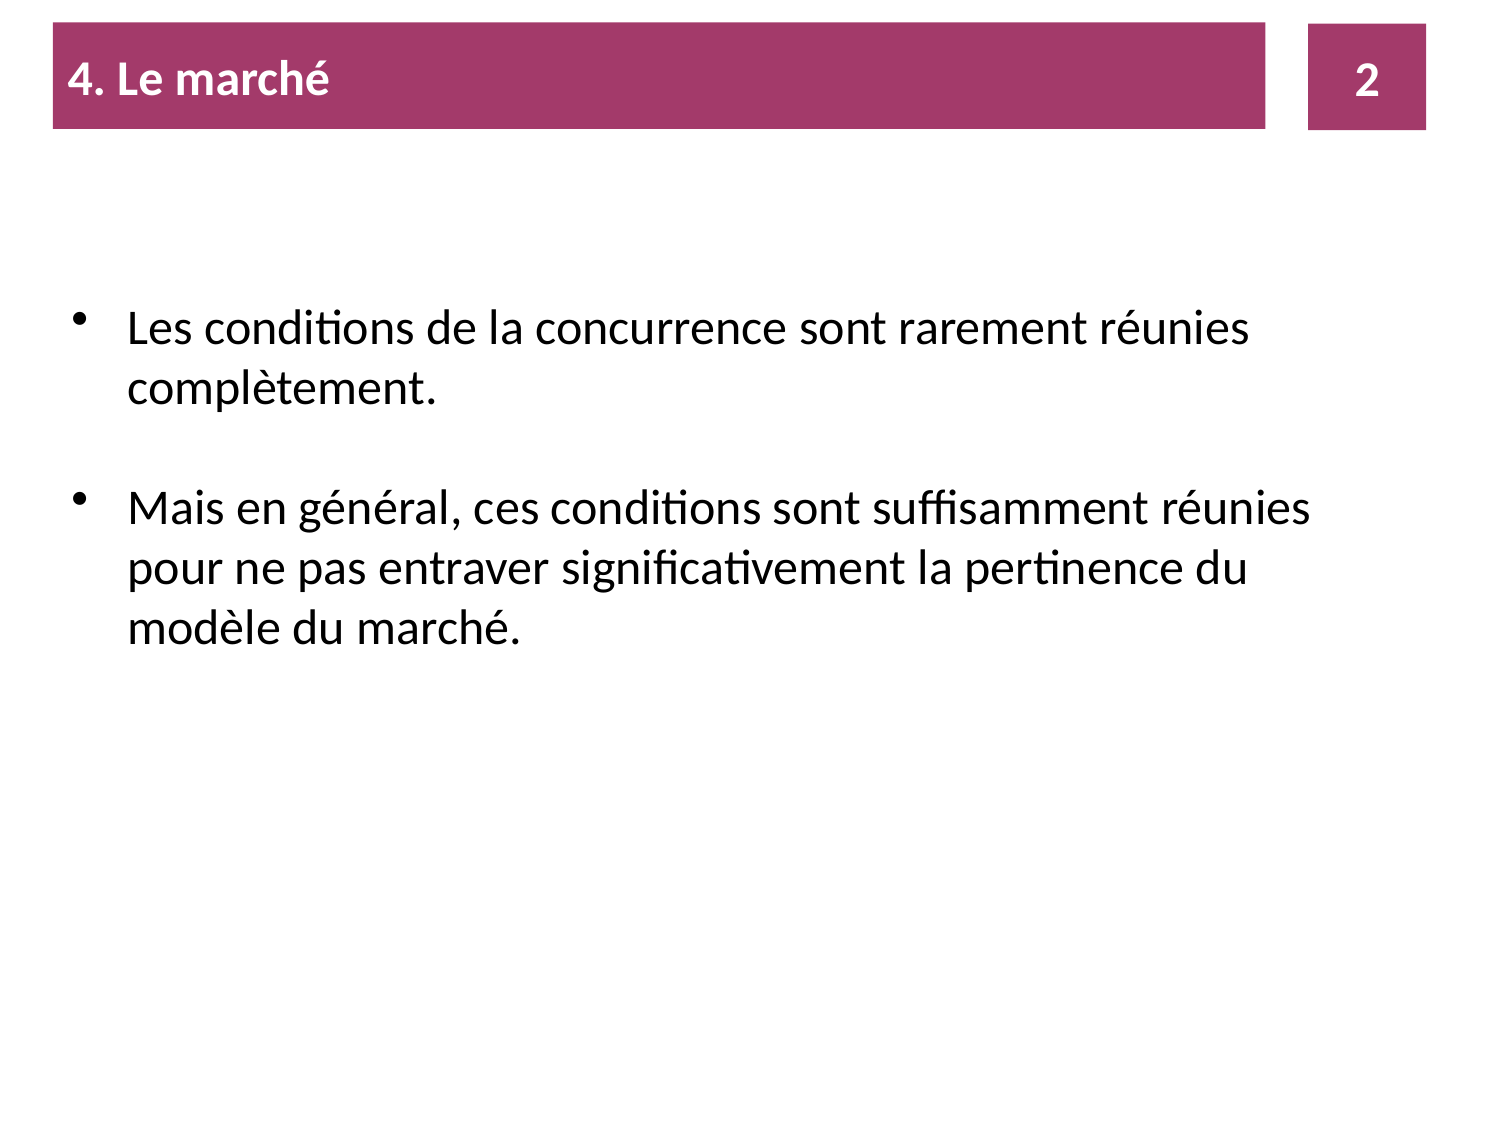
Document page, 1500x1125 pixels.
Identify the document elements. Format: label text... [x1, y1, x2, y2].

text_box 4. Le marché [52, 22, 1266, 129]
text_box Les conditions de la concurrence sont rarement réunies complètement. Mais en général, ces conditions sont suffisamment réunies pour ne pas entraver significativement la pertinence du modèle du marché. [56, 227, 1418, 662]
text_box 2 [1308, 23, 1427, 131]
